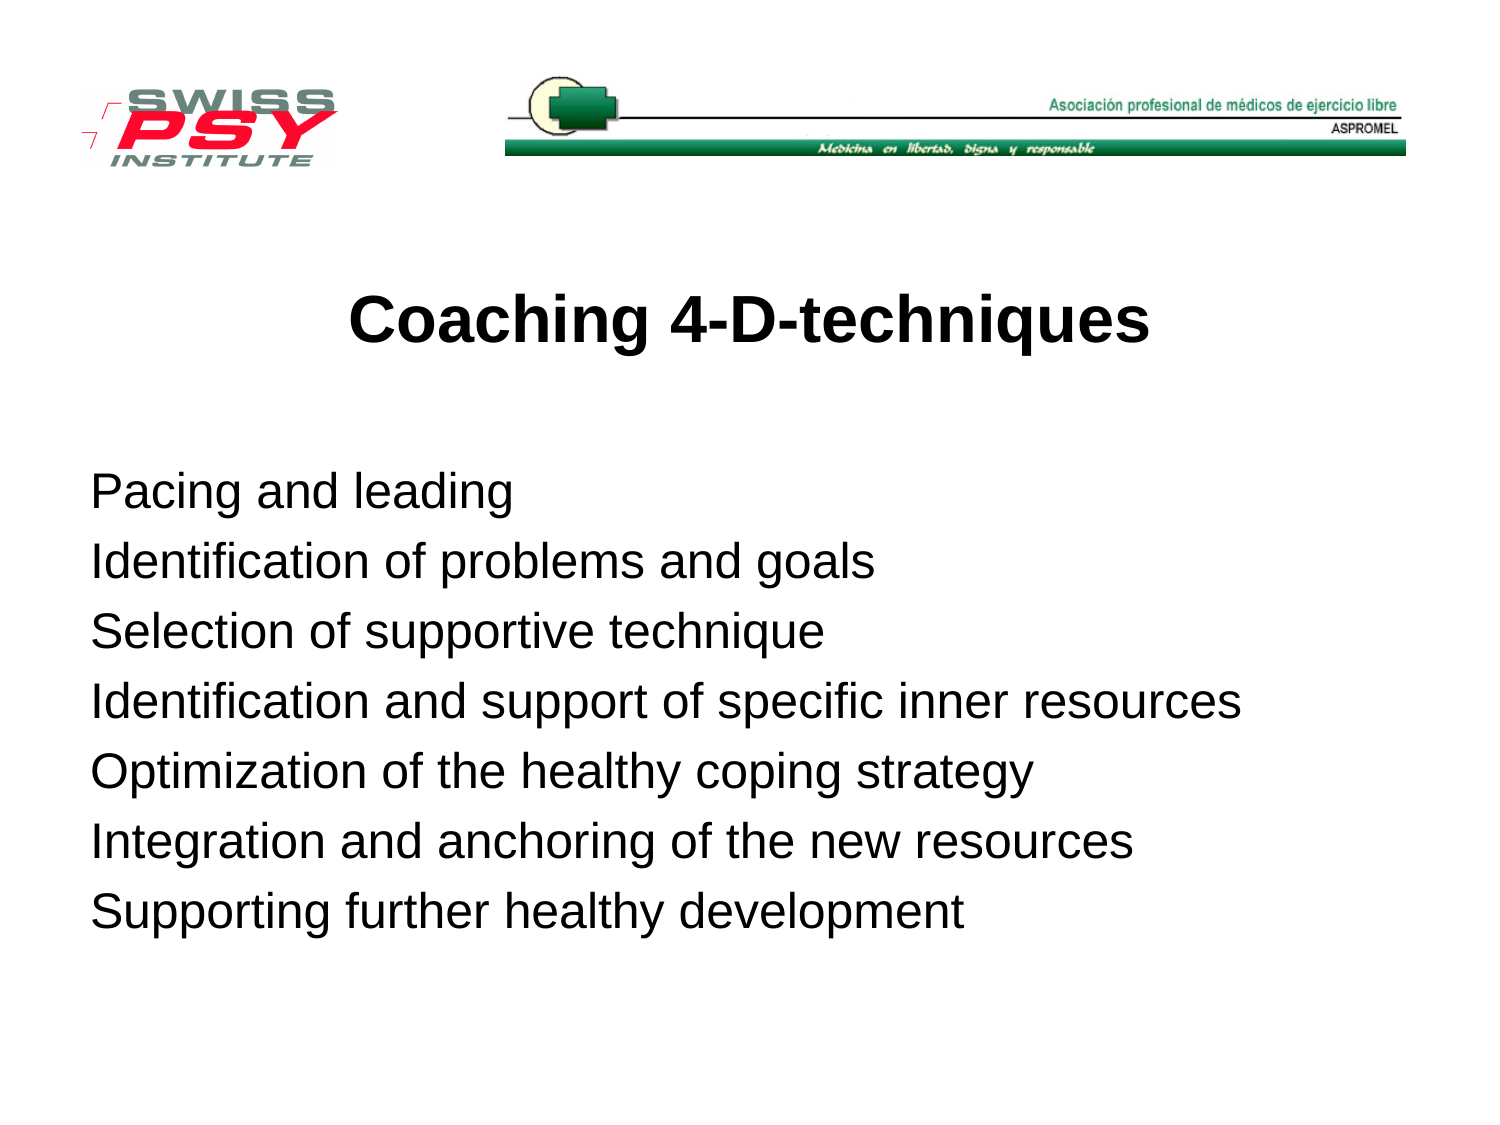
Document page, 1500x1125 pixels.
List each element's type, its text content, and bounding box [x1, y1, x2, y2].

picture [80, 87, 339, 169]
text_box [505, 72, 1406, 157]
list Coaching 4-D-techniques Pacing and leading Identification of problems and goals Selection of supportive technique Identification and support of specific inner resources Optimization of the healthy coping strategy Integration and anchoring of the new resources Supporting further healthy development [75, 174, 1425, 1005]
